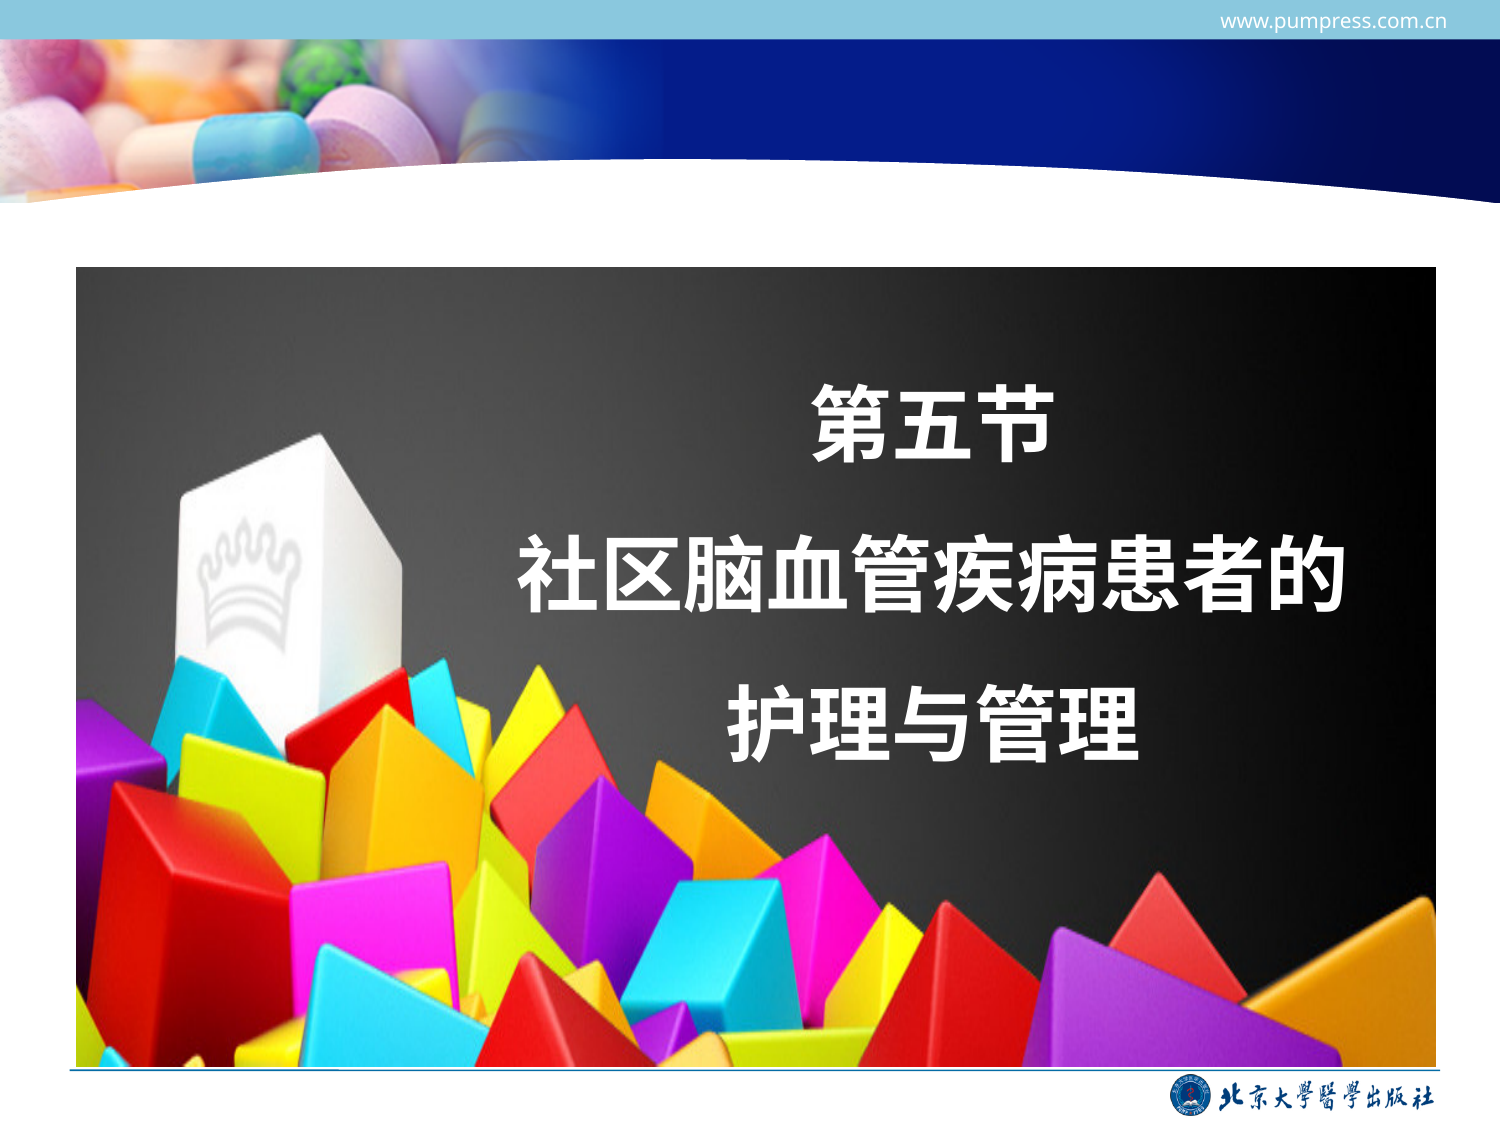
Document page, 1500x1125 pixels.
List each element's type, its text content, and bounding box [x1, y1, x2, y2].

slide_number www.pumpress.com.cn [1024, 0, 1463, 38]
picture [1170, 1074, 1436, 1118]
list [76, 266, 1436, 1067]
picture [0, 40, 1500, 203]
